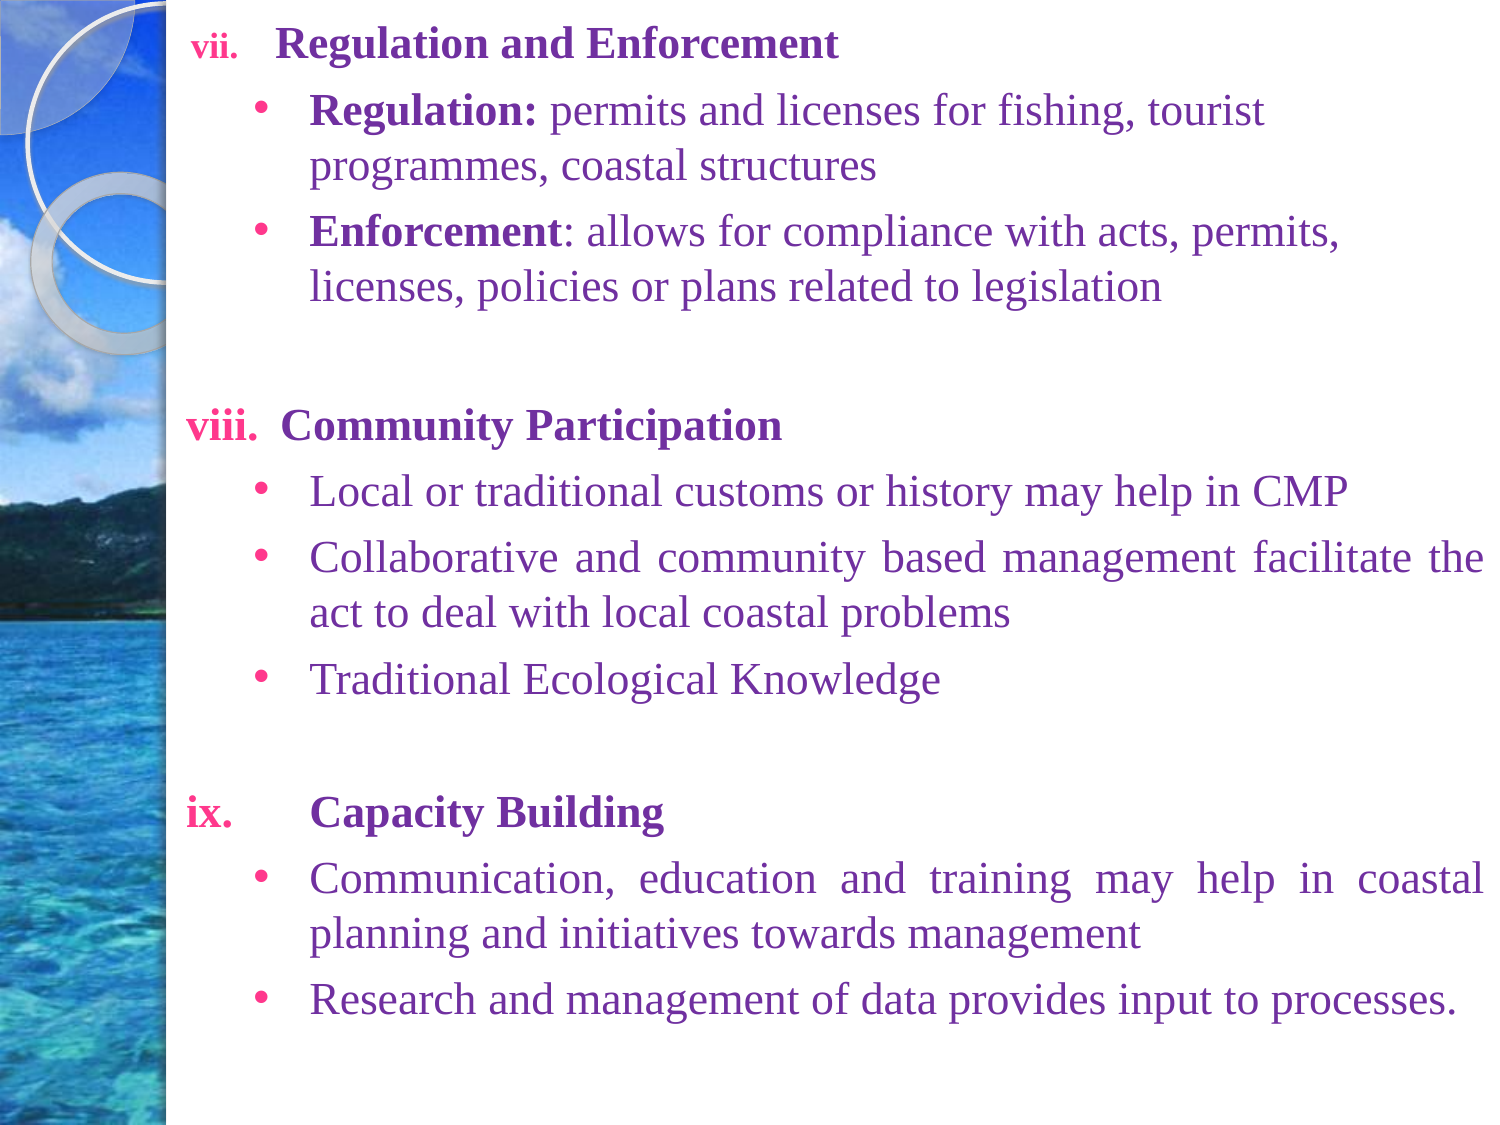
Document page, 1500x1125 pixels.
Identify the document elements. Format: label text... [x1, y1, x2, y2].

picture [32, 13, 160, 207]
picture [53, 240, 160, 332]
picture [62, 195, 160, 280]
list Regulation and Enforcement Regulation: permits and licenses for fishing, tourist programmes, coastal structures Enforcement: allows for compliance with acts, permits, licenses, policies or plans related to legislation Community Participation Local or traditional customs or history may help in CMP Collaborative and community based management facilitate the act to deal with local coastal problems Traditional Ecological Knowledge Capacity Building Communication, education and training may help in coastal planning and initiatives towards management Research and management of data provides input to processes. [162, 0, 1500, 788]
picture [0, 134, 166, 1125]
picture [136, 0, 162, 4]
